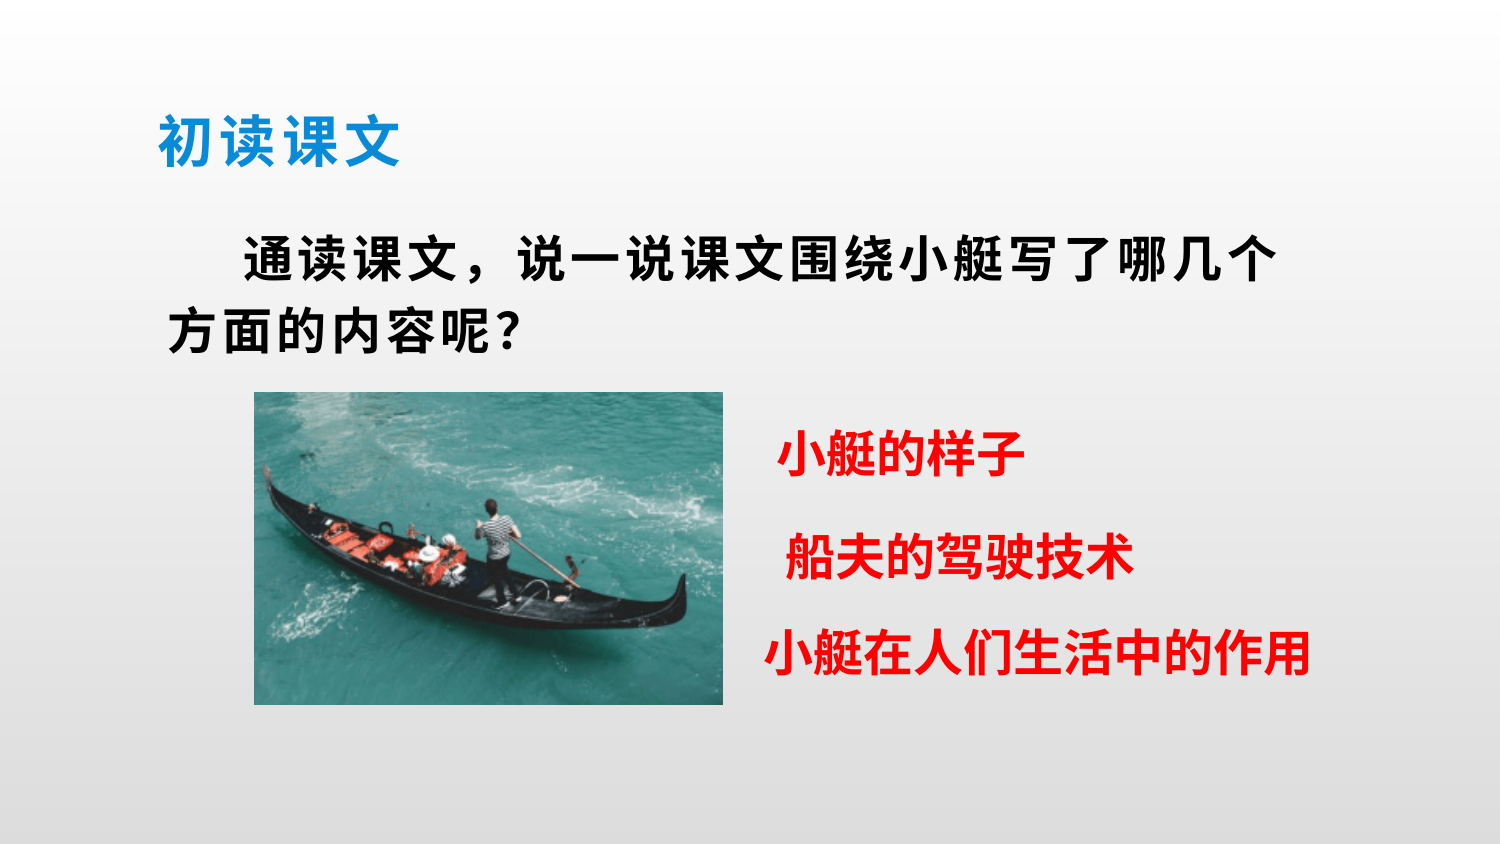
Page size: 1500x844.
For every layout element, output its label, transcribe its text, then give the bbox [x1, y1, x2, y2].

text_box 初读课文 [146, 100, 426, 180]
text_box 船夫的驾驶技术 [773, 499, 1160, 592]
text_box 小艇的样子 [765, 404, 1039, 489]
text_box 通读课文，说一说课文围绕小艇写了哪几个方面的内容呢？ [156, 210, 1316, 366]
picture [254, 392, 723, 705]
text_box 小艇在人们生活中的作用 [752, 603, 1497, 687]
